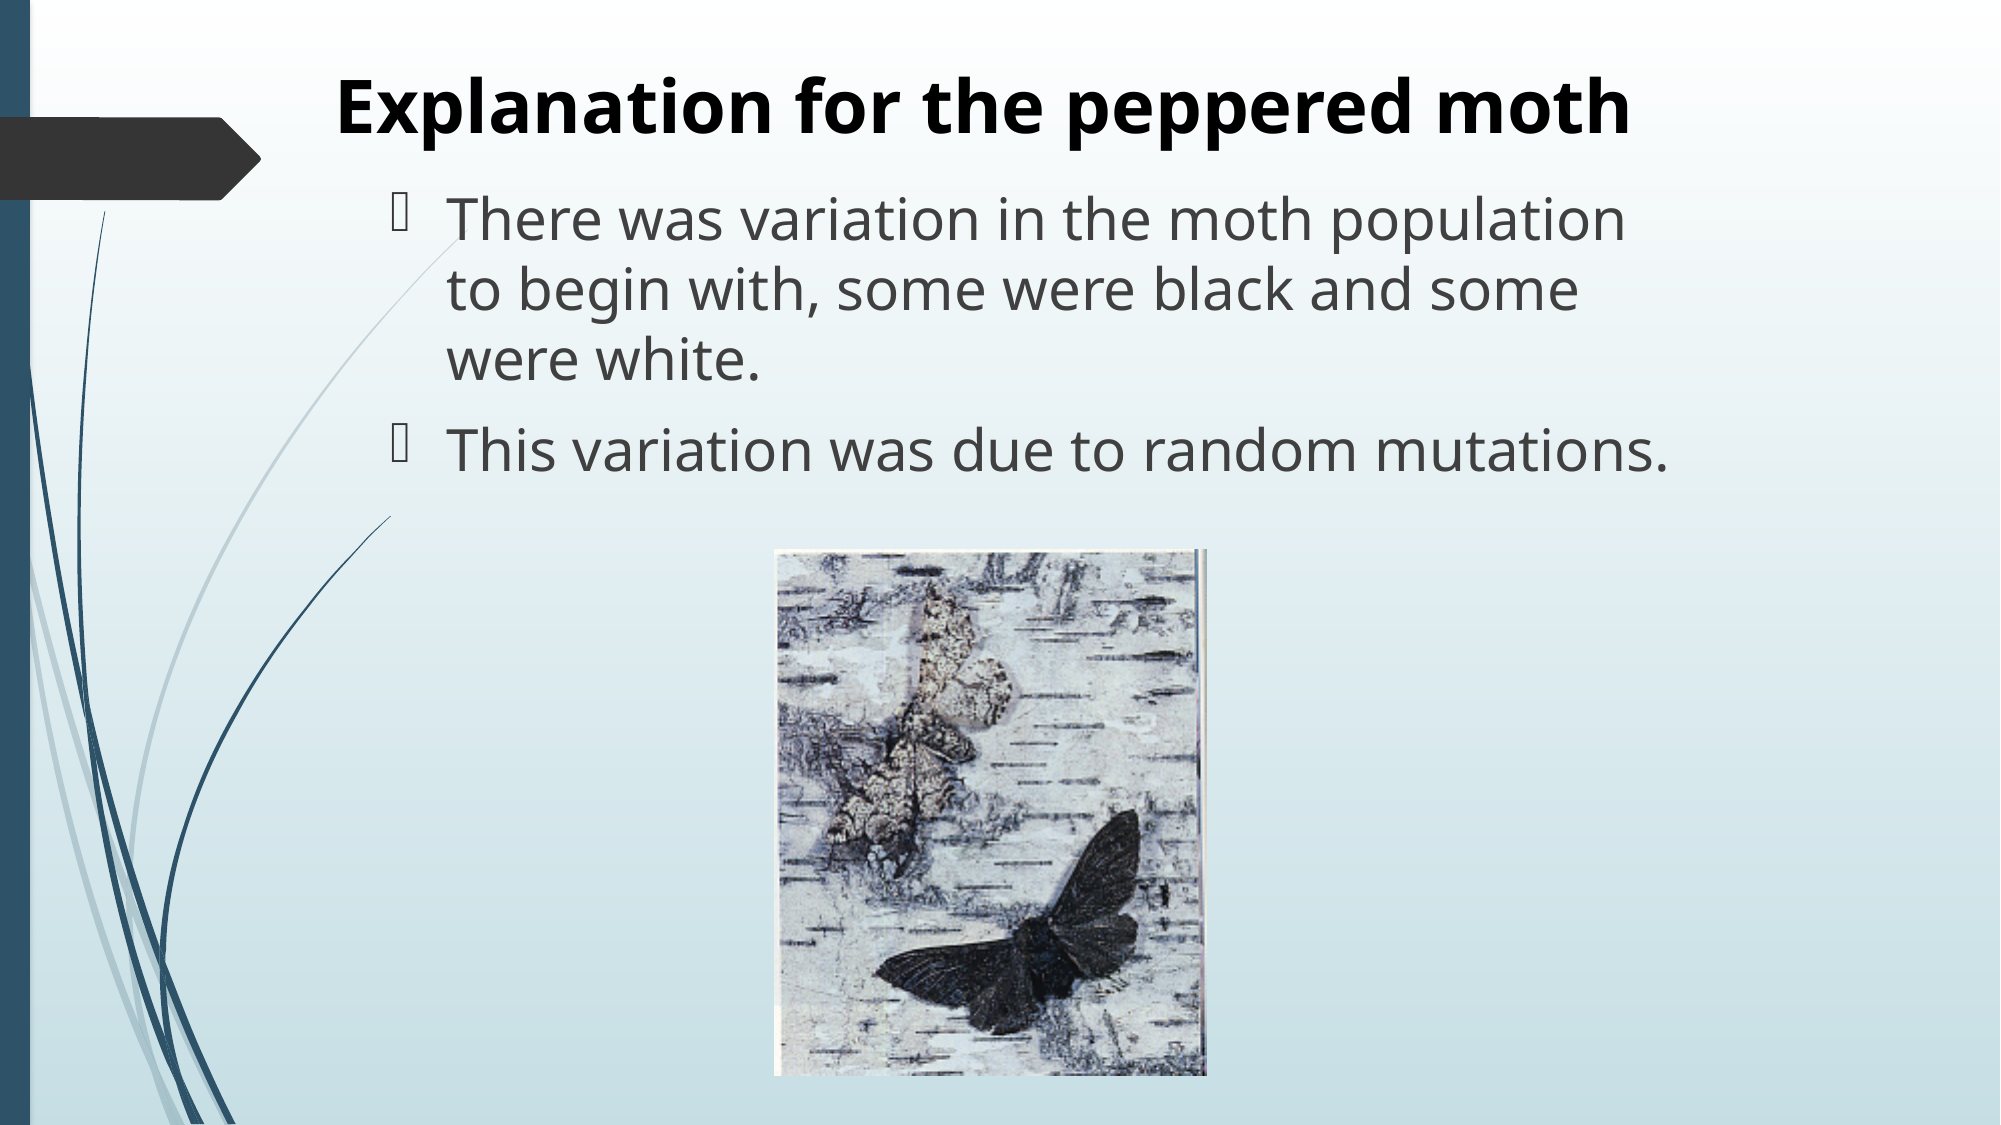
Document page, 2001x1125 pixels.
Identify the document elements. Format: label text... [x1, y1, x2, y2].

title Explanation for the peppered moth [319, 52, 1663, 240]
picture [774, 549, 1208, 1077]
list There was variation in the moth population to begin with, some were black and some were white. This variation was due to random mutations. [375, 174, 1705, 901]
